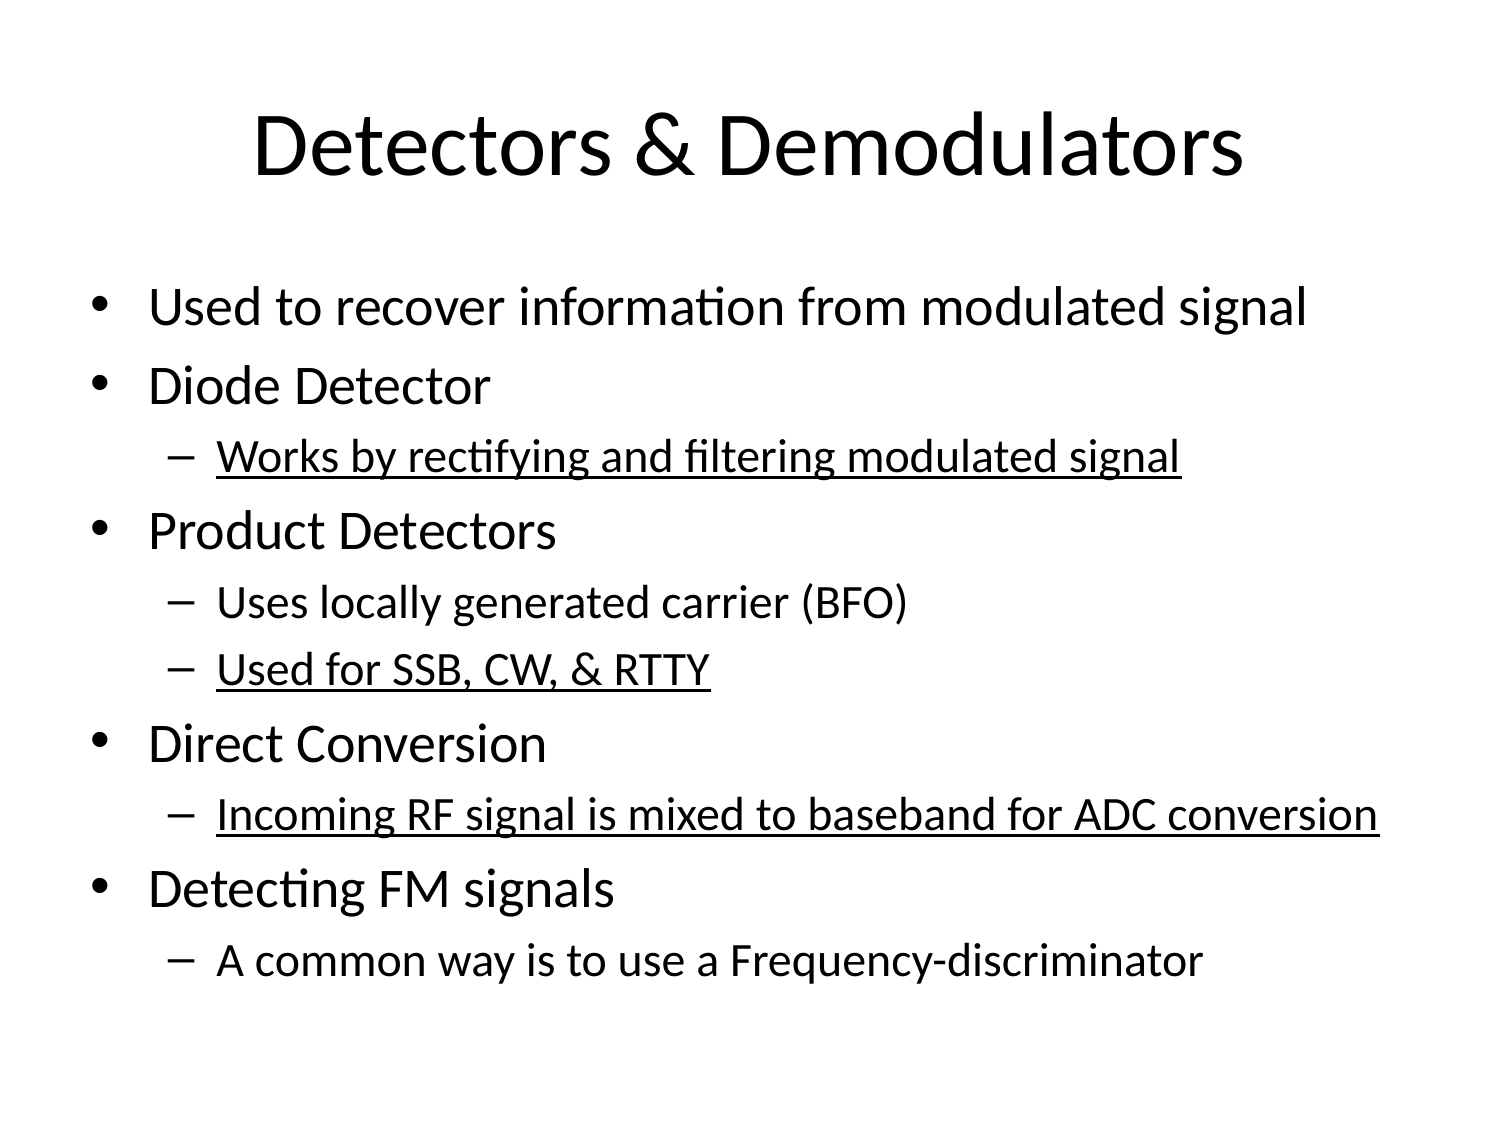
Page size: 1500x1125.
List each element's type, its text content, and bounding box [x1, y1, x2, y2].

list Used to recover information from modulated signal Diode Detector Works by rectifying and filtering modulated signal Product Detectors Uses locally generated carrier (BFO) Used for SSB, CW, & RTTY Direct Conversion Incoming RF signal is mixed to baseband for ADC conversion Detecting FM signals A common way is to use a Frequency-discriminator [75, 262, 1425, 1005]
title Detectors & Demodulators [75, 45, 1425, 233]
